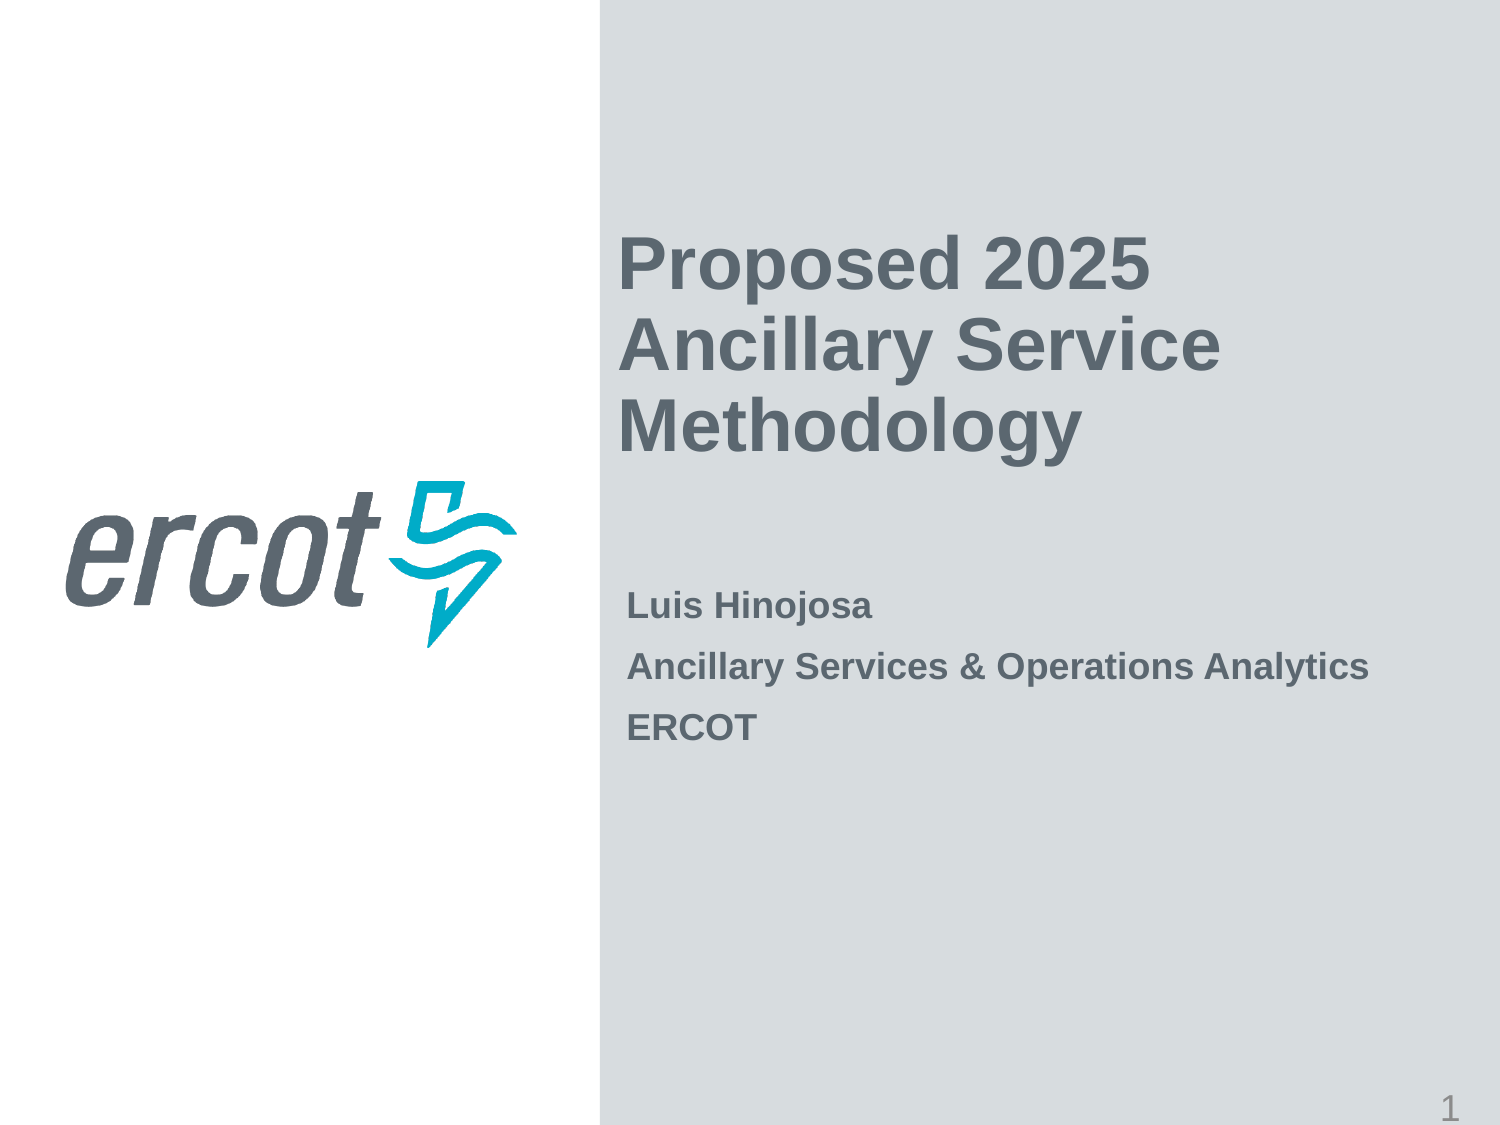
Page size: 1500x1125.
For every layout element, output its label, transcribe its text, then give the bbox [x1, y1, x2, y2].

picture [56, 471, 525, 654]
text_box Proposed 2025 Ancillary Service Methodology [603, 217, 1500, 596]
text_box Luis Hinojosa Ancillary Services & Operations Analytics ERCOT [611, 578, 1425, 768]
slide_number 1 [1425, 1076, 1500, 1112]
